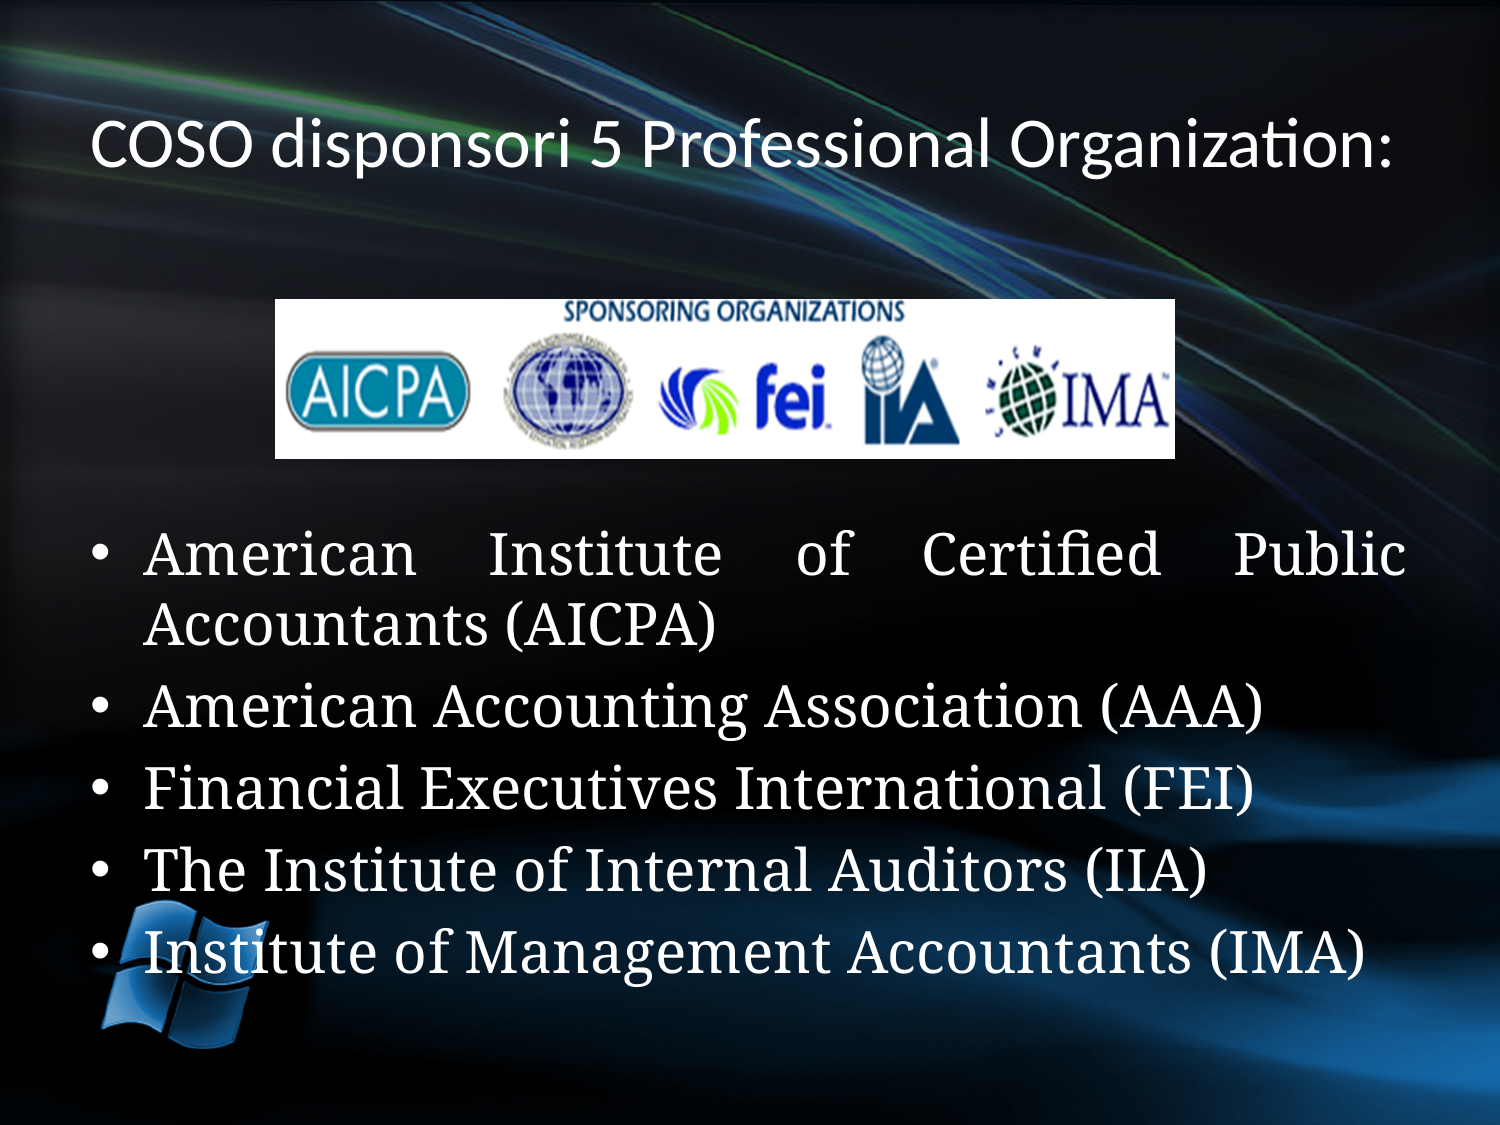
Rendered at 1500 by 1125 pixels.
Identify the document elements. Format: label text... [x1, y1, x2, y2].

title COSO disponsori 5 Professional Organization: [75, 45, 1425, 233]
list American Institute of Certified Public Accountants (AICPA) American Accounting Association (AAA) Financial Executives International (FEI) The Institute of Internal Auditors (IIA) Institute of Management Accountants (IMA) [75, 262, 1425, 1005]
picture [0, 0, 1500, 1125]
